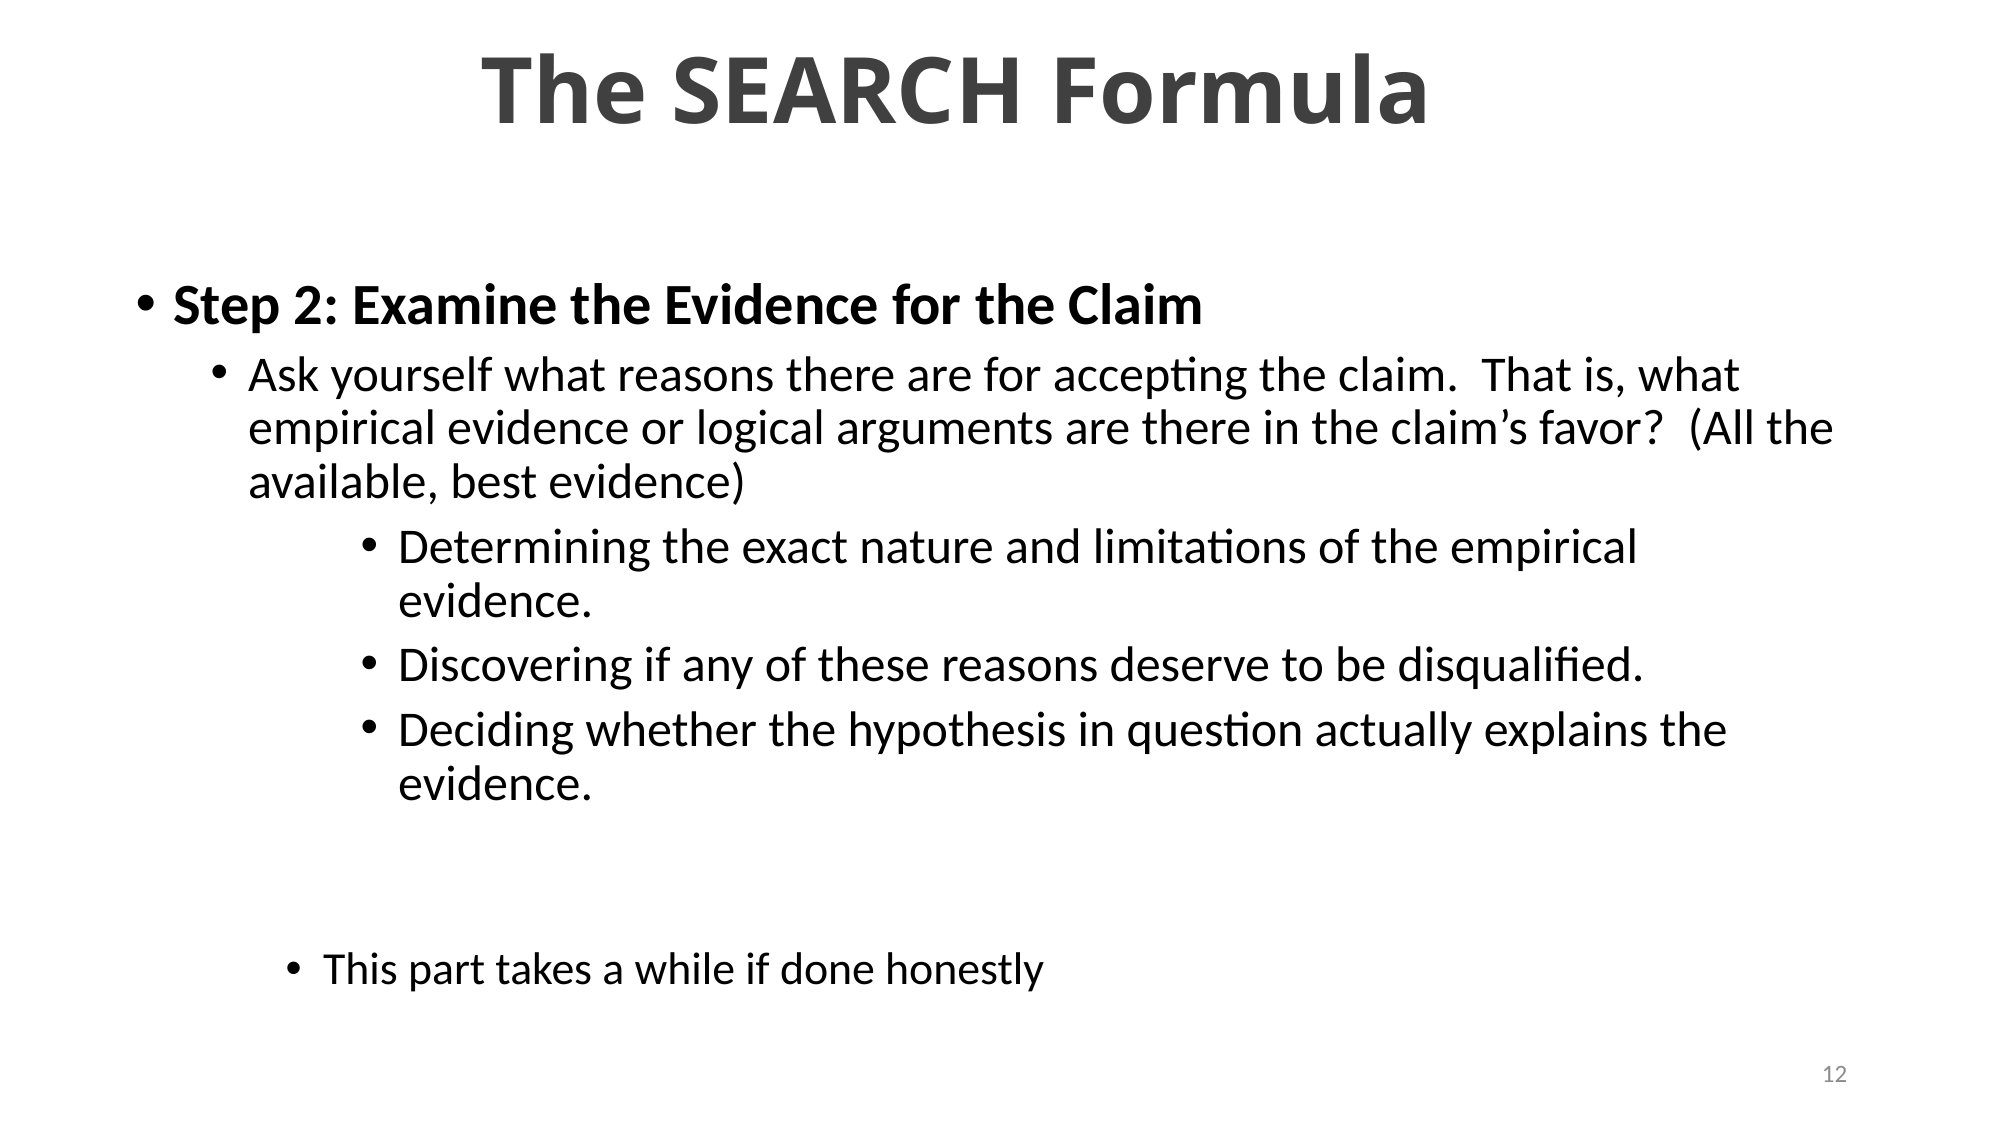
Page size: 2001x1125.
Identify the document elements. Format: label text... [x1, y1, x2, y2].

list Step 2: Examine the Evidence for the Claim Ask yourself what reasons there are for accepting the claim. That is, what empirical evidence or logical arguments are there in the claim’s favor? (All the available, best evidence) Determining the exact nature and limitations of the empirical evidence. Discovering if any of these reasons deserve to be disqualified. Deciding whether the hypothesis in question actually explains the evidence. This part takes a while if done honestly [120, 267, 1856, 1100]
slide_number 12 [1412, 1042, 1863, 1103]
title The SEARCH Formula [465, 24, 1544, 163]
